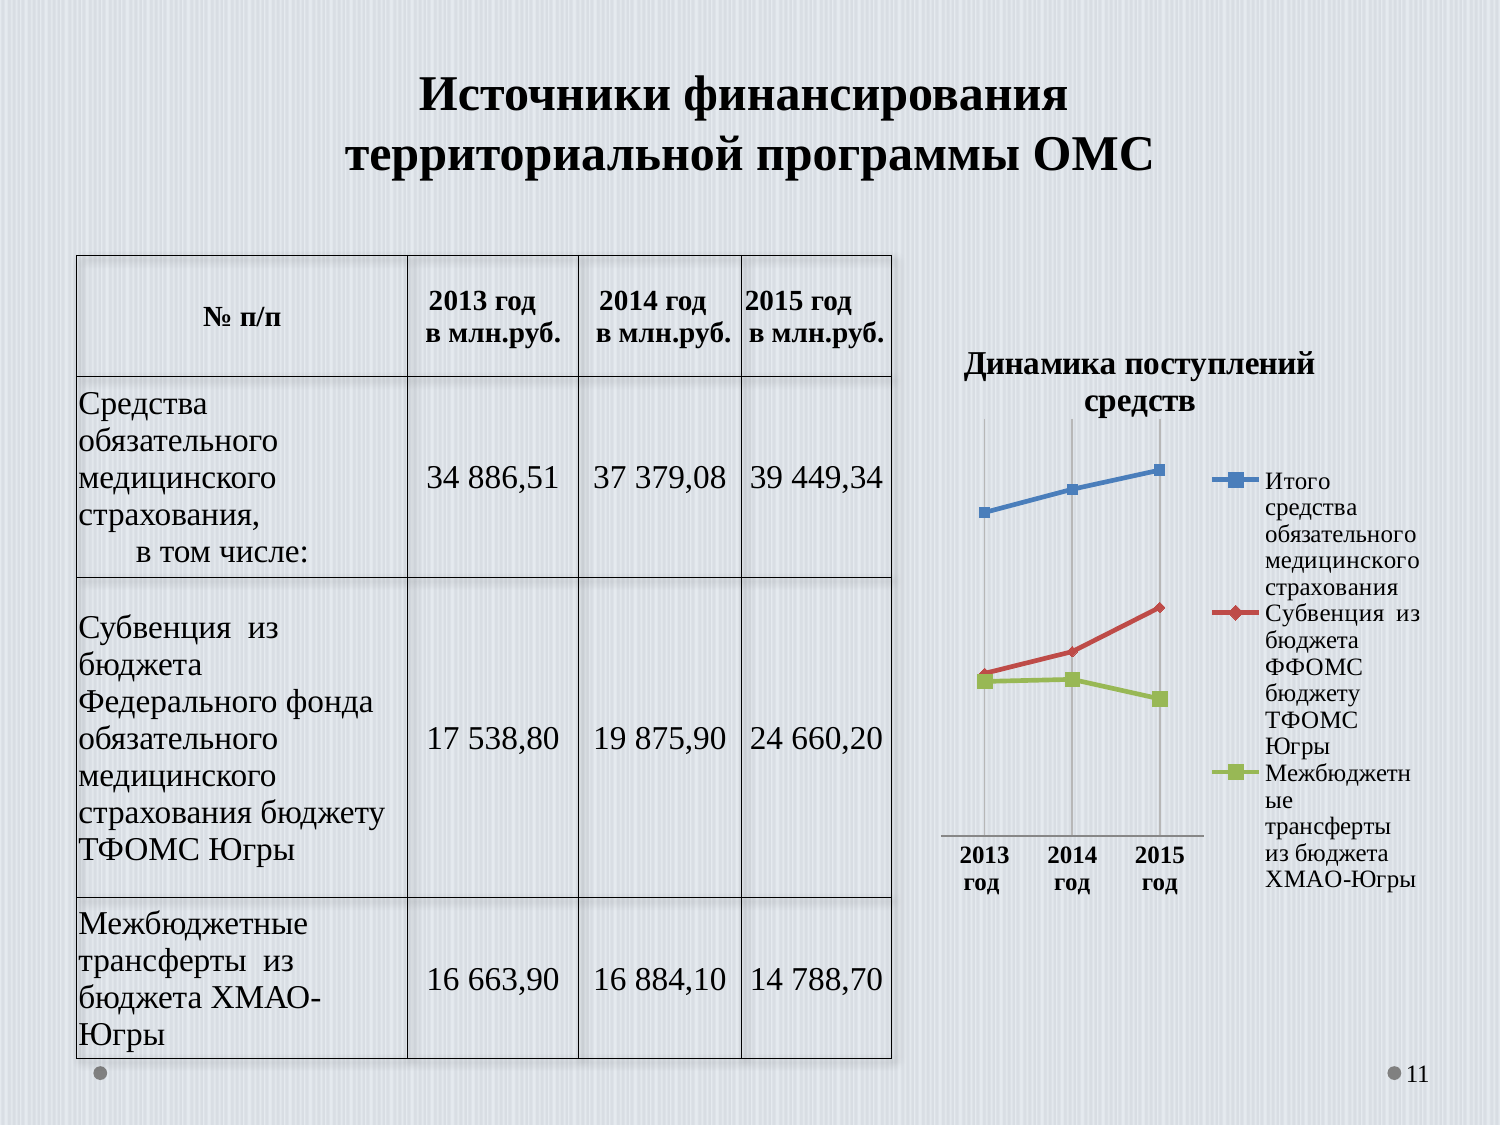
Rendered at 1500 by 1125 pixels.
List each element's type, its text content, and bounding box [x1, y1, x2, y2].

table_header 2013 год в млн.руб. [408, 256, 578, 376]
table_cell 37 379,08 [579, 377, 741, 577]
table_cell 34 886,51 [408, 377, 578, 577]
table_cell 19 875,90 [579, 578, 741, 897]
chart [844, 314, 1436, 929]
table_cell Субвенция из бюджета Федерального фонда обязательного медицинского страхования бюджету ТФОМС Югры [77, 578, 407, 897]
table_header 2014 год в млн.руб. [579, 256, 741, 376]
table_cell 24 660,20 [742, 578, 839, 897]
table_cell 39 449,34 [742, 377, 839, 577]
table_cell Межбюджетные трансферты из бюджета ХМАО-Югры [77, 898, 407, 1058]
table_cell 16 884,10 [579, 898, 741, 1058]
title Источники финансирования территориальной программы ОМС [99, 45, 1400, 197]
table_header 2015 год в млн.руб. [742, 256, 891, 376]
slide_number 11 [1401, 1042, 1494, 1103]
table_cell Средства обязательного медицинского страхования, в том числе: [77, 377, 407, 577]
table_cell 17 538,80 [408, 578, 578, 897]
table_header № п/п [77, 256, 407, 376]
table_cell 14 788,70 [742, 898, 891, 1058]
table_cell 16 663,90 [408, 898, 578, 1058]
